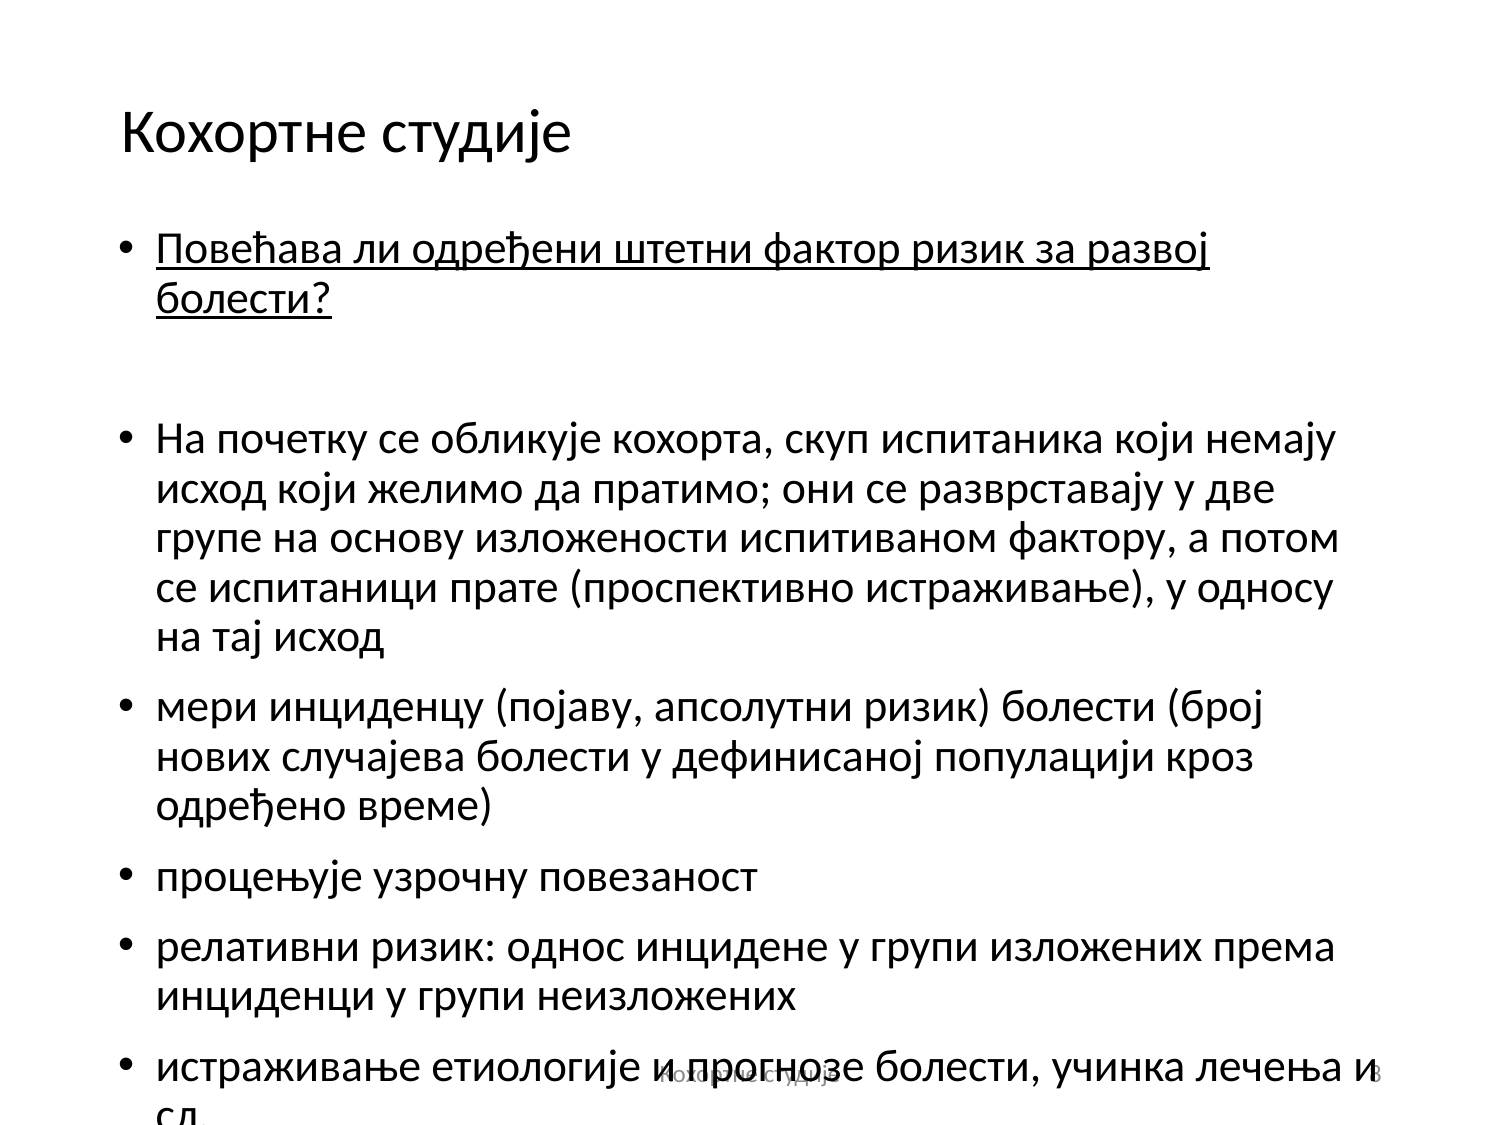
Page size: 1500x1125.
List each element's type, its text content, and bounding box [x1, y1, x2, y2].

footer Кохортне студије [496, 1042, 1004, 1103]
slide_number 8 [1059, 1042, 1397, 1103]
title Кохортне студије [106, 23, 1401, 241]
list Повећава ли одређени штетни фактор ризик за развој болести? На почетку се обликује кохорта, скуп испитаника који немају исход који желимо да пратимо; они се разврставају у две групе на основу изложености испитиваном фактору, а потом се испитаници прате (проспективно истраживање), у односу на тај исход мери инциденцу (појаву, апсолутни ризик) болести (број нових случајева болести у дефинисаној популацији кроз одређено време) процењује узрочну повезаност релативни ризик: однос инцидене у групи изложених према инциденци у групи неизложених истраживање етиологије и прогнозе болести, учинка лечења и сл. [103, 216, 1397, 1079]
